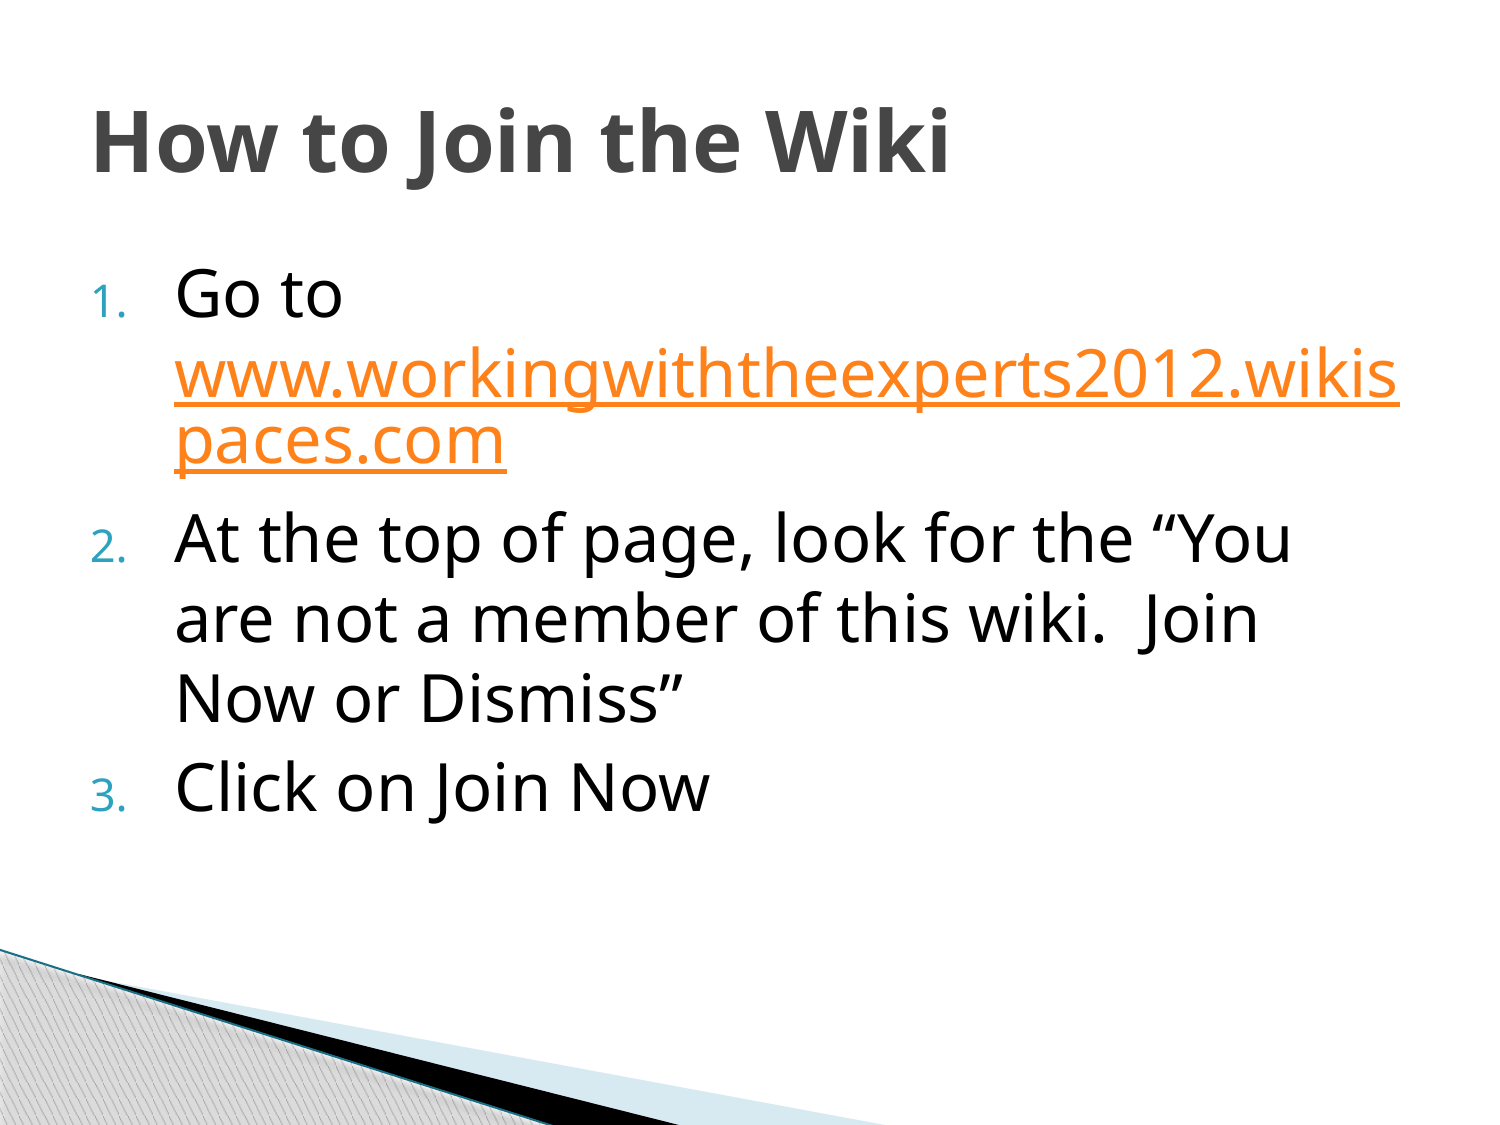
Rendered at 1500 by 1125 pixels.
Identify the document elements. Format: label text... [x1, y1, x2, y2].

list Go to www.workingwiththeexperts2012.wikispaces.com At the top of page, look for the “You are not a member of this wiki. Join Now or Dismiss” Click on Join Now [75, 243, 1425, 986]
title How to Join the Wiki [75, 45, 1425, 233]
